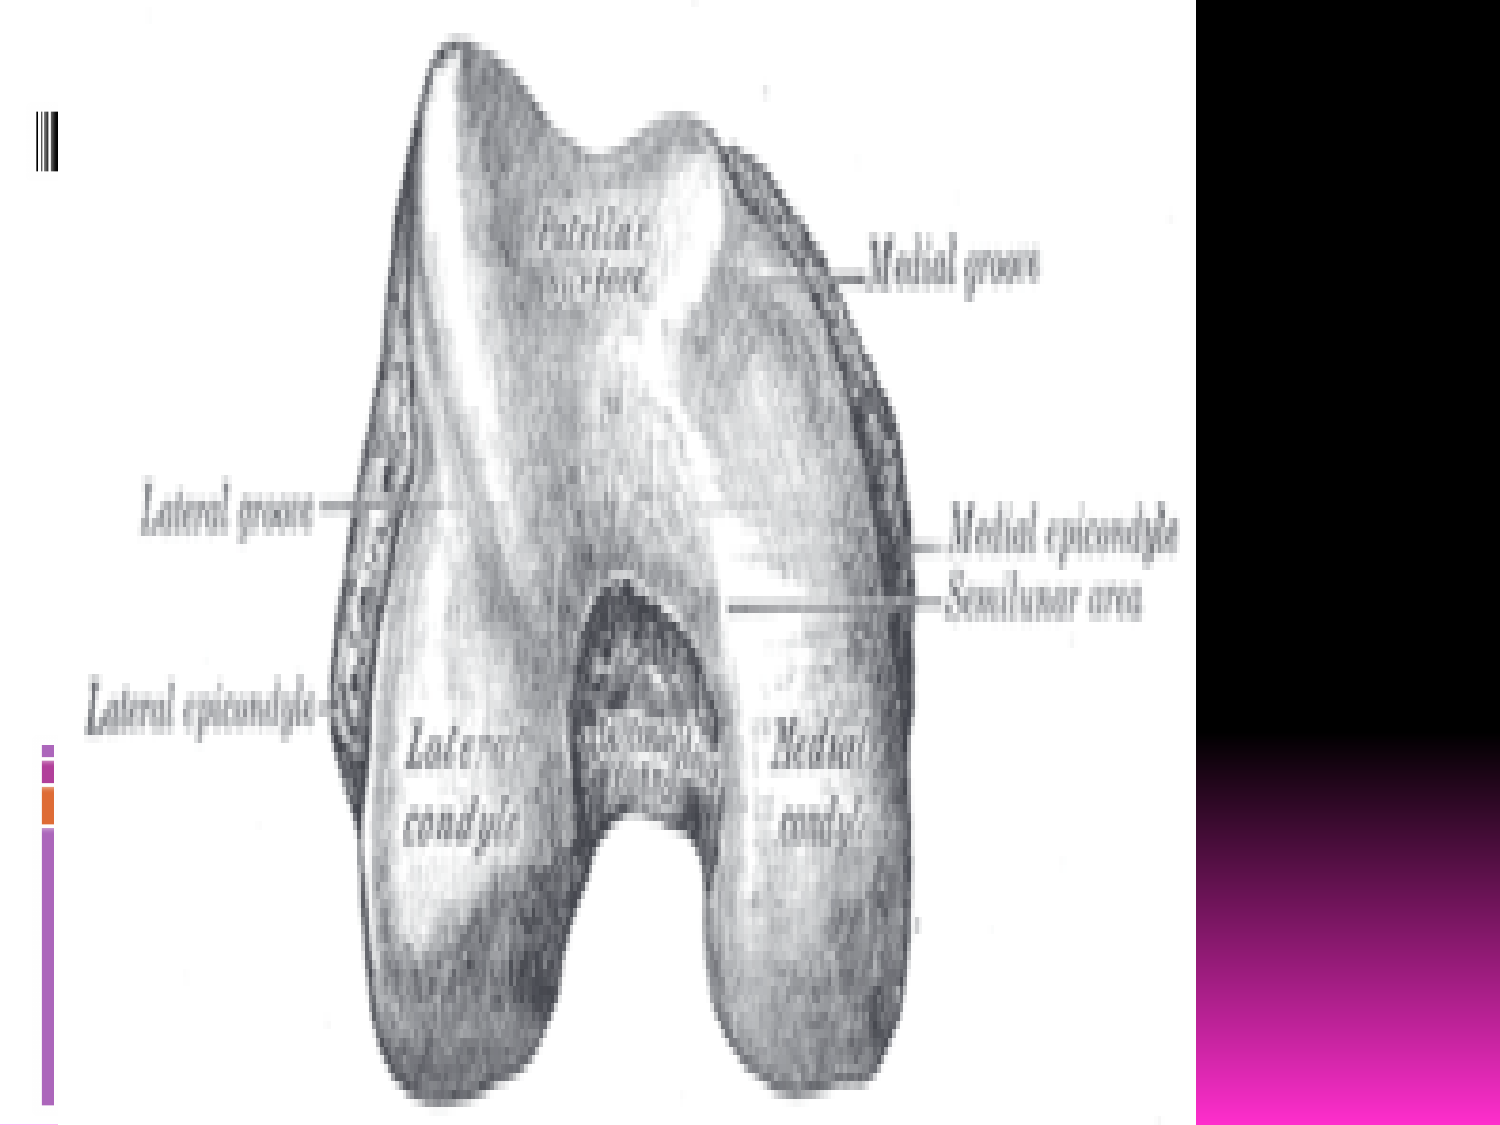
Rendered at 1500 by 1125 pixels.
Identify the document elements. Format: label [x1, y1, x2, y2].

list [58, 0, 1196, 1125]
